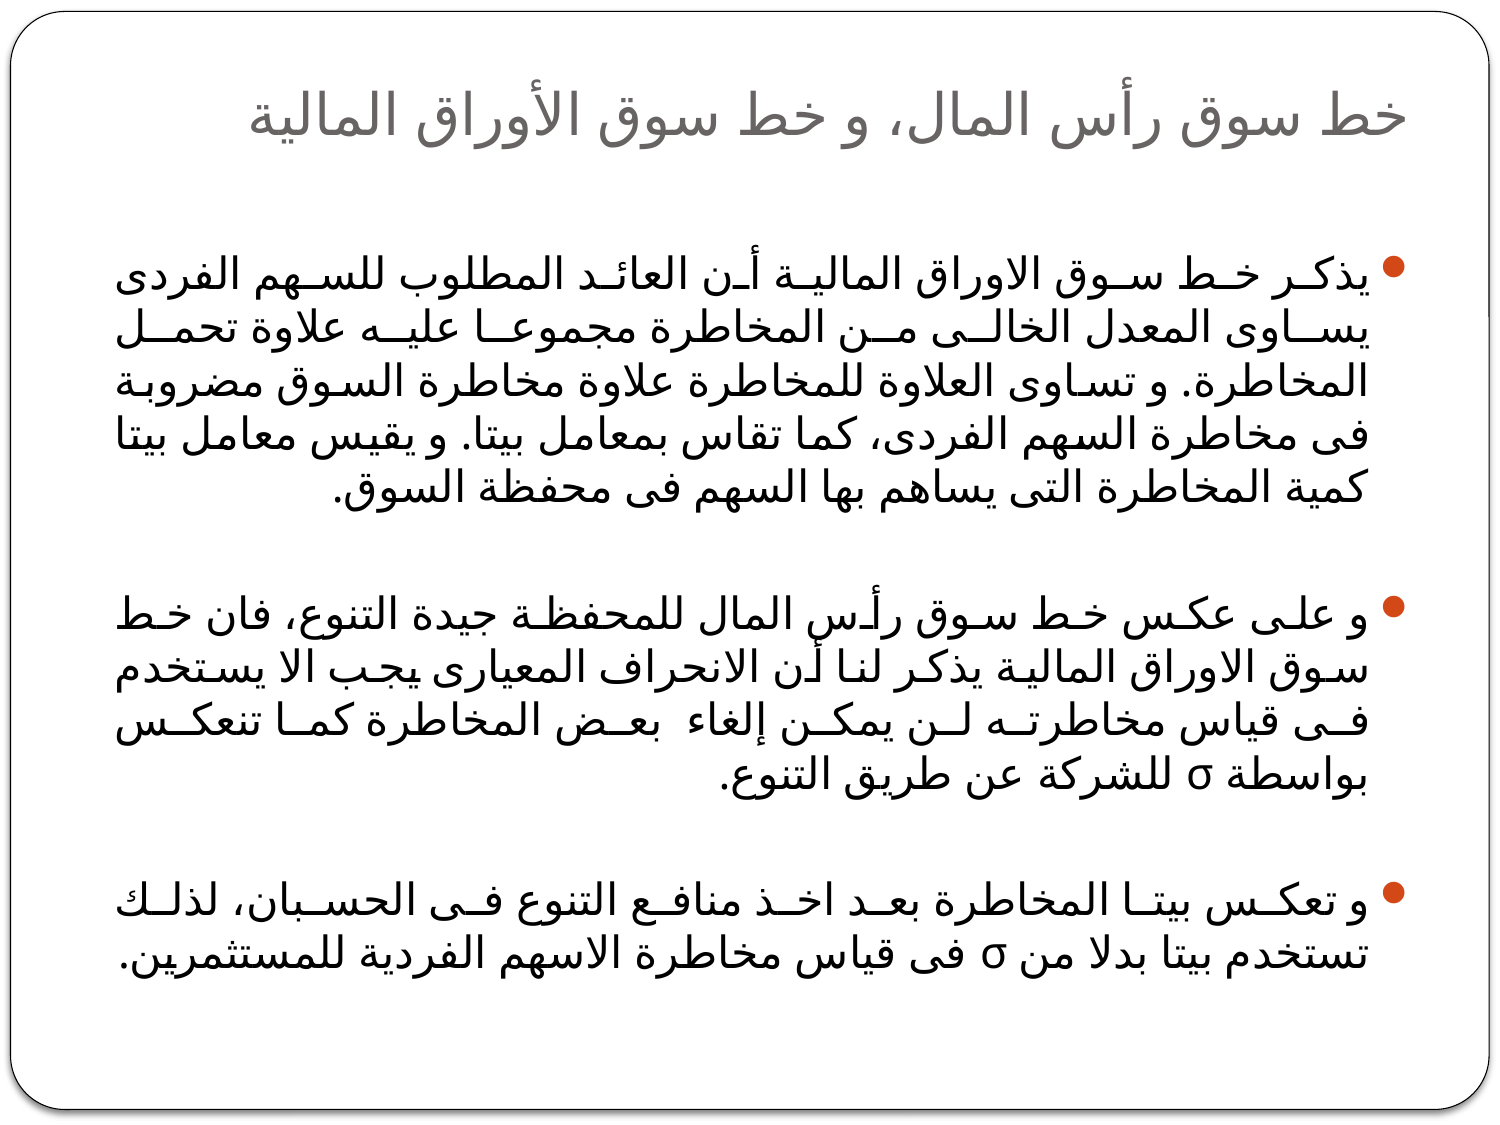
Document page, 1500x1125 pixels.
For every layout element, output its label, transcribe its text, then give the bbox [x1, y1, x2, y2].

title خط سوق رأس المال، و خط سوق الأوراق المالية [150, 45, 1425, 163]
list يذكر خط سوق الاوراق المالية أن العائد المطلوب للسهم الفردى يساوى المعدل الخالى من المخاطرة مجموعا عليه علاوة تحمل المخاطرة. و تساوى العلاوة للمخاطرة علاوة مخاطرة السوق مضروبة فى مخاطرة السهم الفردى، كما تقاس بمعامل بيتا. و يقيس معامل بيتا كمية المخاطرة التى يساهم بها السهم فى محفظة السوق. و على عكس خط سوق رأس المال للمحفظة جيدة التنوع، فان خط سوق الاوراق المالية يذكر لنا أن الانحراف المعيارى يجب الا يستخدم فى قياس مخاطرته لن يمكن إلغاء بعض المخاطرة كما تنعكس بواسطة σ للشركة عن طريق التنوع. و تعكس بيتا المخاطرة بعد اخذ منافع التنوع فى الحسبان، لذلك تستخدم بيتا بدلا من σ فى قياس مخاطرة الاسهم الفردية للمستثمرين. [99, 237, 1425, 988]
